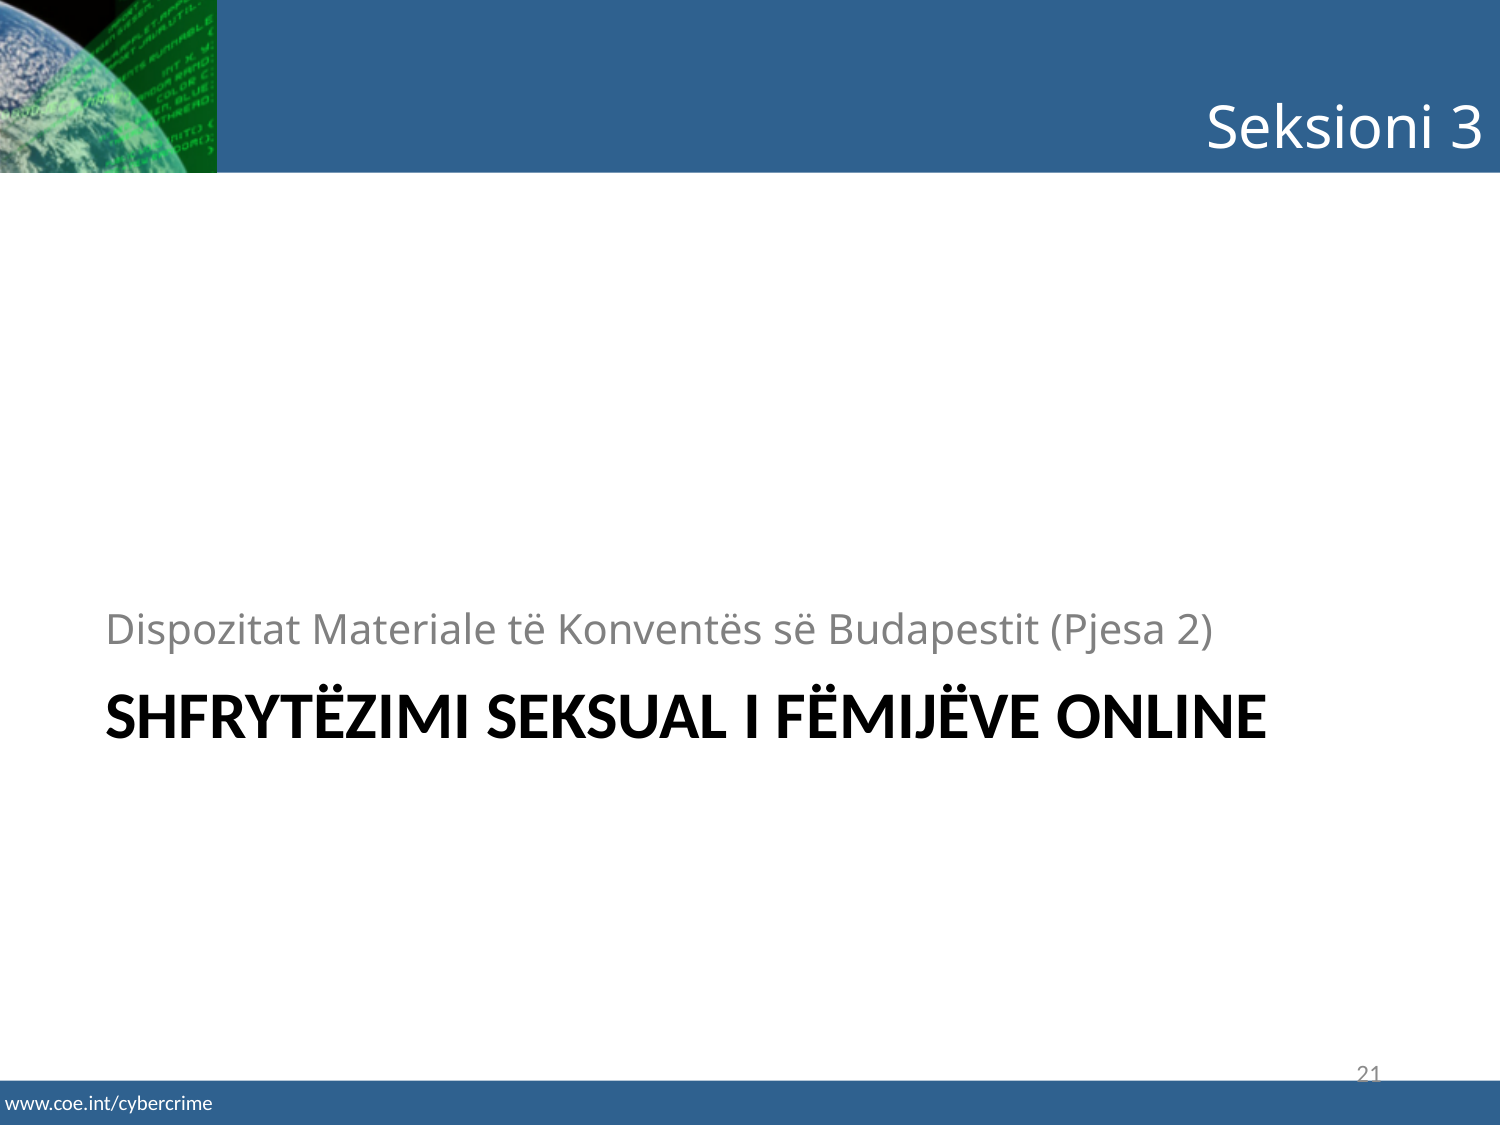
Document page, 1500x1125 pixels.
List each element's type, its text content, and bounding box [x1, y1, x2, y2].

list Seksioni 3 [461, 0, 1500, 170]
title SHFRYTËZIMI SEKSUAL I FËMIJËVE ONLINE [90, 674, 1385, 920]
slide_number 21 [1059, 1042, 1397, 1103]
picture [0, 0, 217, 173]
list Dispozitat Materiale të Konventës së Budapestit (Pjesa 2) [90, 601, 1385, 674]
